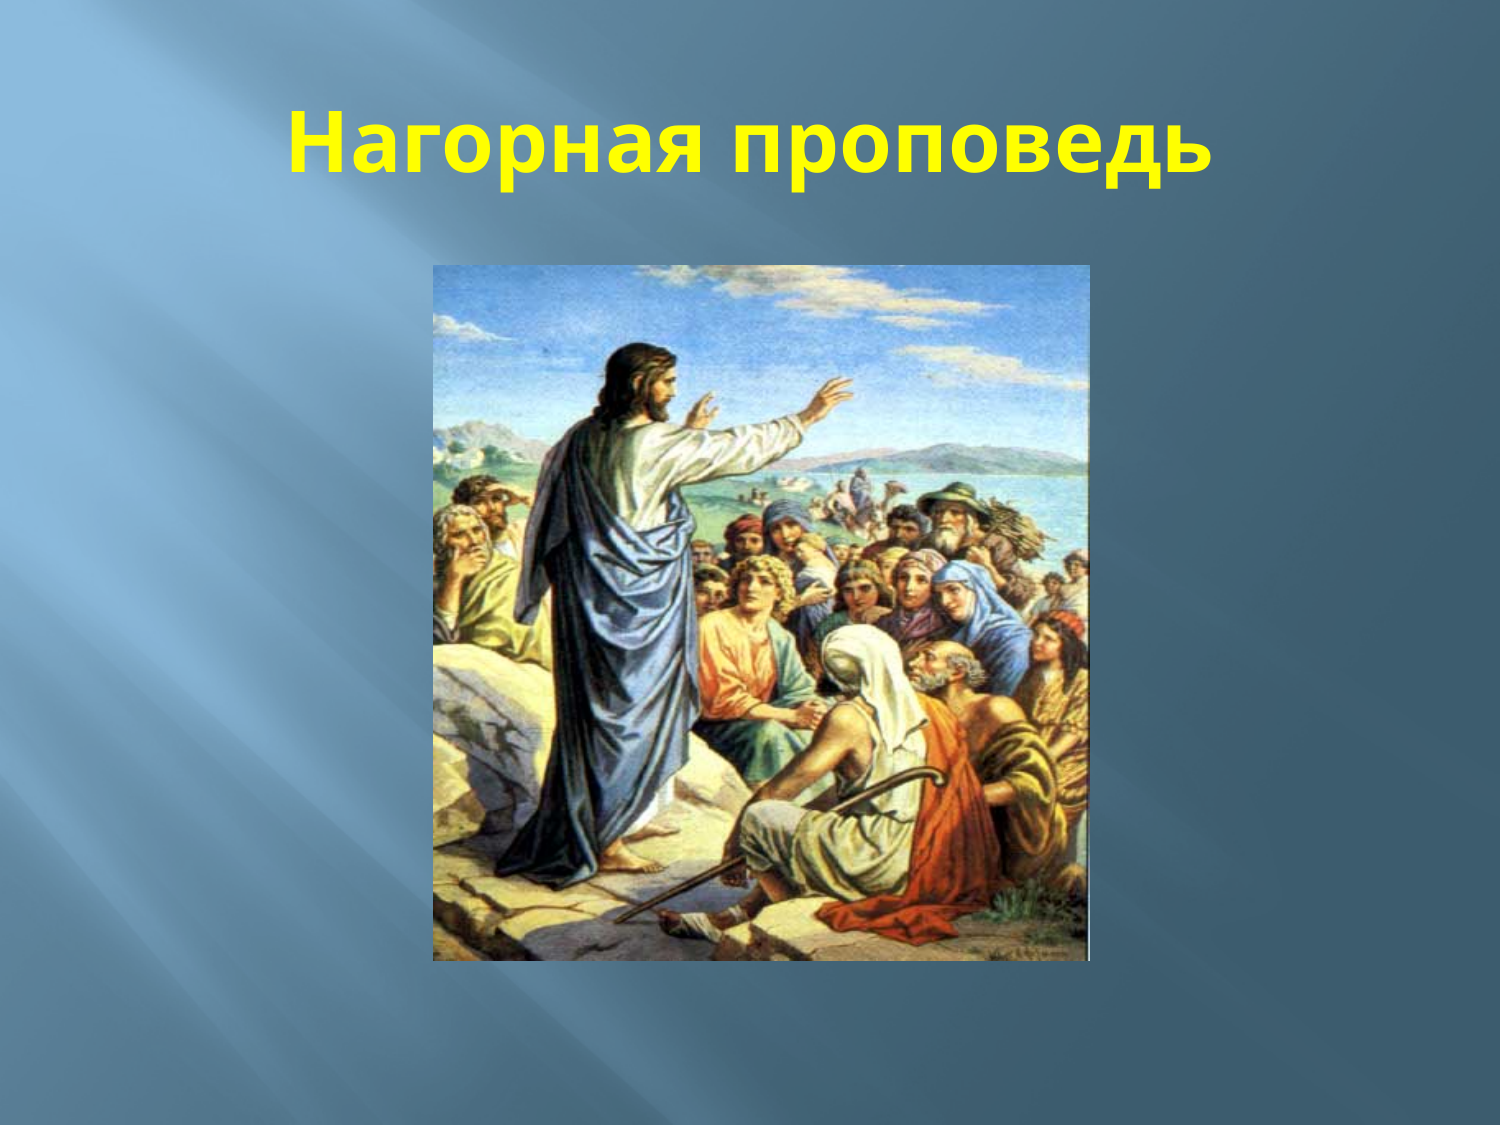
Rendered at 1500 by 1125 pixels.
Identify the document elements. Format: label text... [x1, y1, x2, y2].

title Нагорная проповедь [75, 45, 1425, 233]
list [433, 265, 1091, 962]
